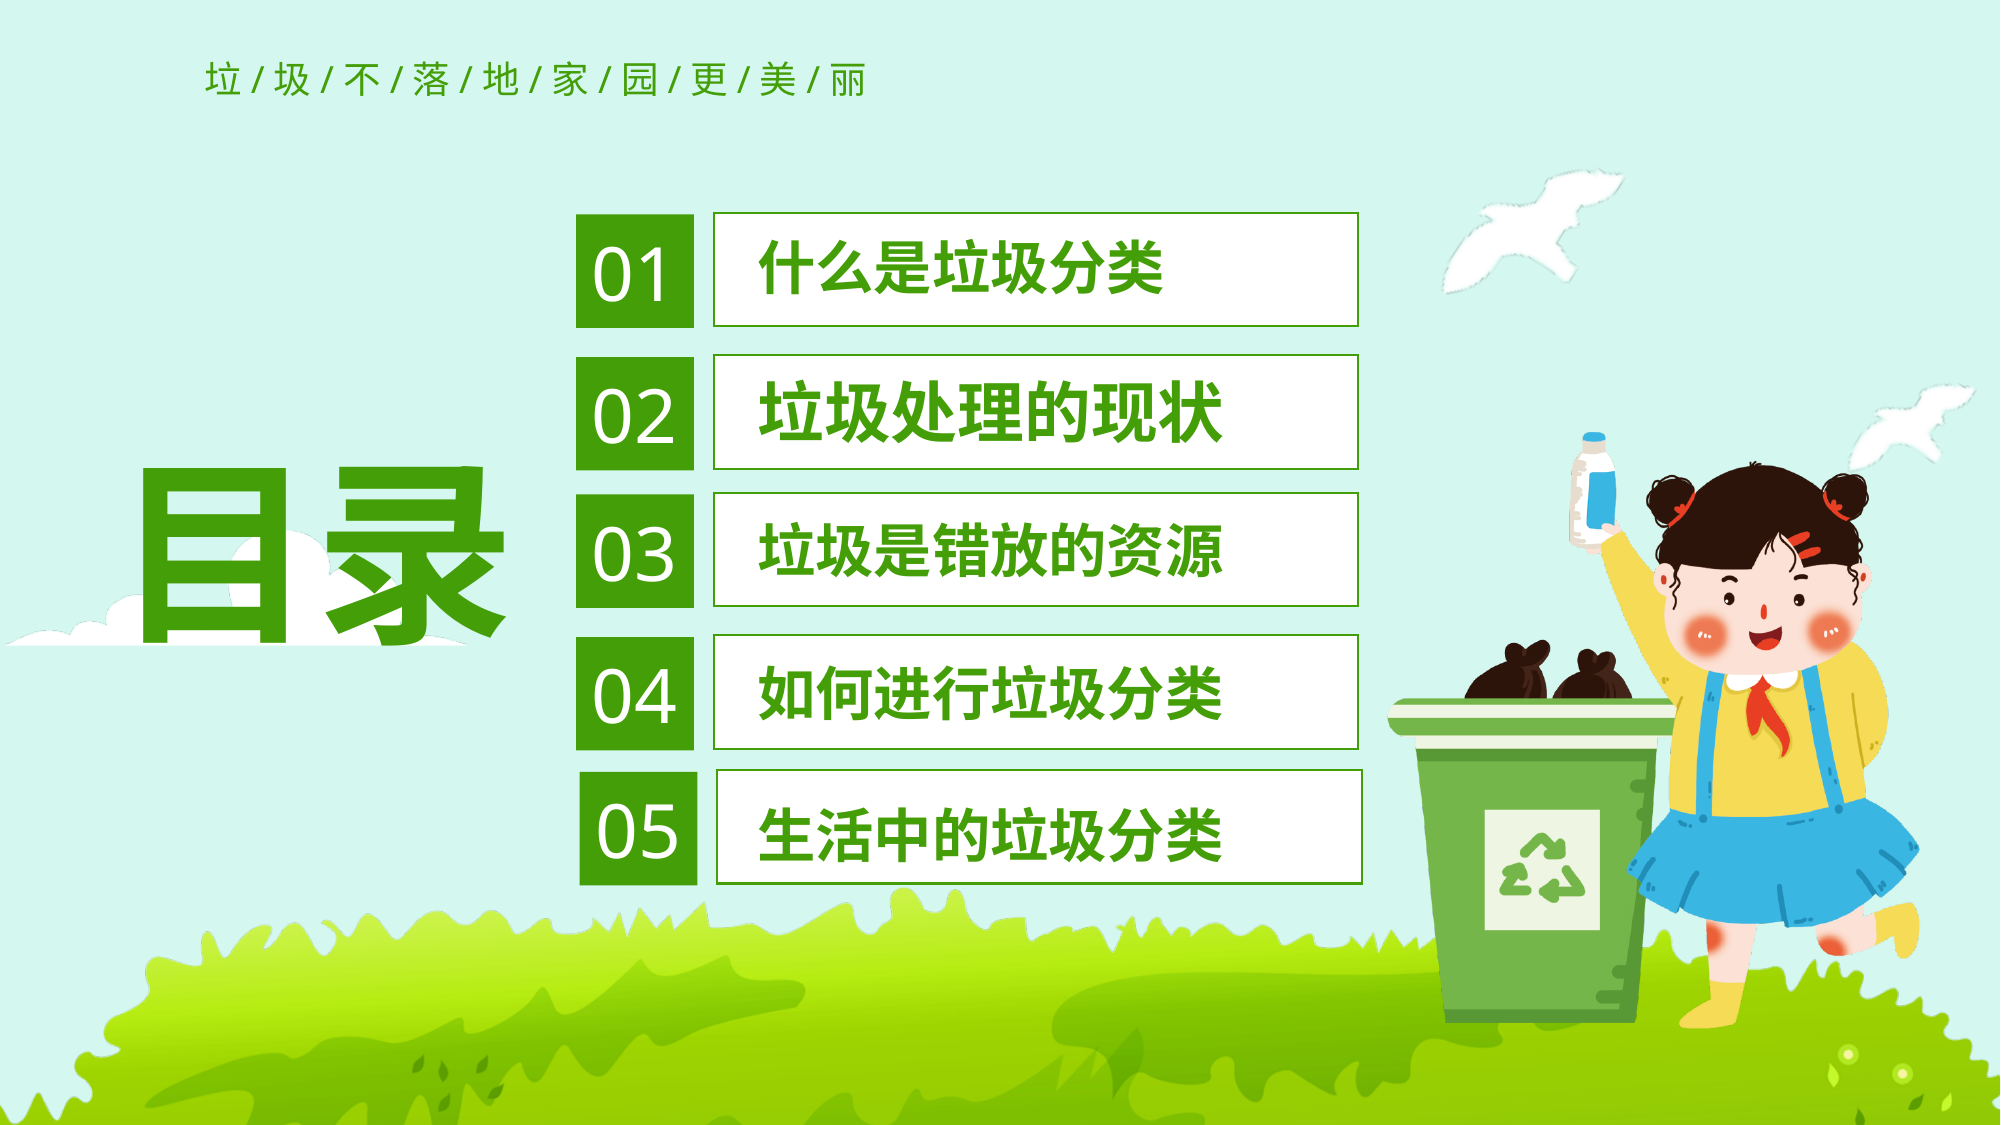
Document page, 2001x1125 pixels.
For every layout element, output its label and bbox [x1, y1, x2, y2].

picture [0, 0, 2001, 1125]
text_box [576, 492, 1330, 608]
text_box [576, 355, 1359, 471]
text_box [576, 212, 1359, 328]
text_box [576, 635, 1330, 751]
text_box [579, 770, 1330, 886]
